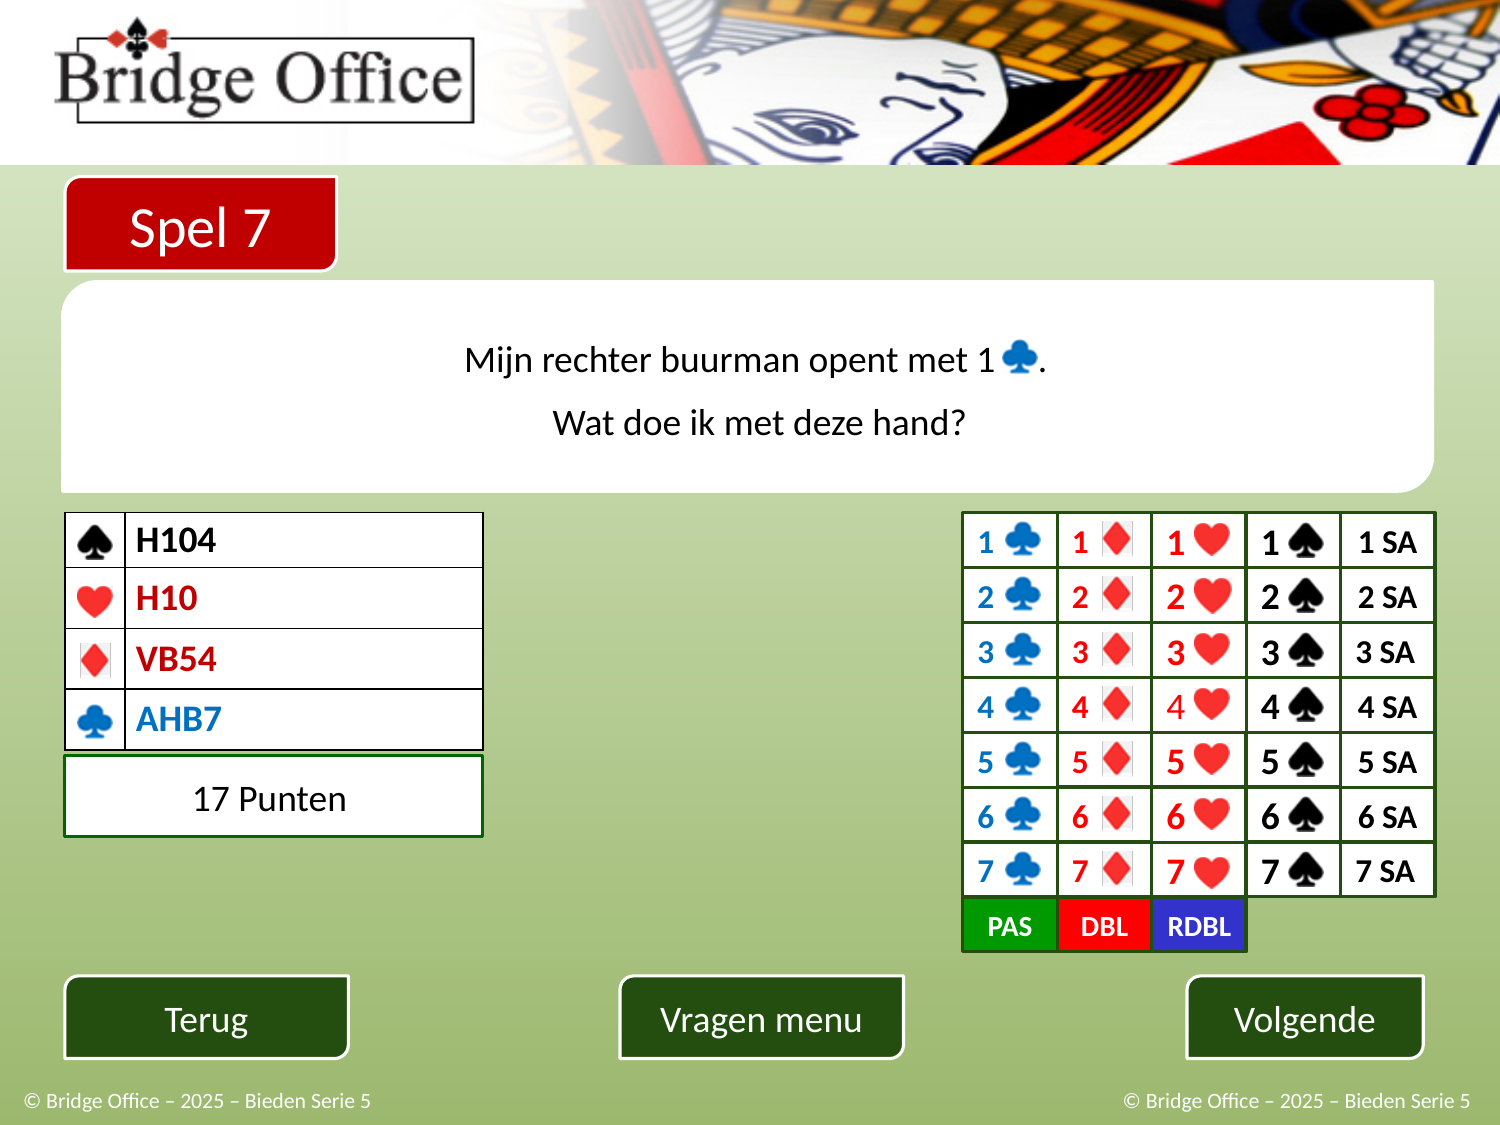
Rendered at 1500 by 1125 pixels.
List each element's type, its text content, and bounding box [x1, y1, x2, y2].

picture [77, 643, 114, 679]
text_box 5 [1059, 734, 1153, 786]
picture [1288, 576, 1324, 613]
picture [1099, 686, 1135, 723]
text_box 7 [1150, 841, 1245, 898]
text_box 2 SA [1339, 569, 1437, 621]
picture [0, 0, 1500, 166]
picture [1193, 523, 1230, 556]
table_cell H10 [126, 568, 482, 628]
text_box 7 SA [1339, 844, 1437, 898]
picture [1288, 851, 1324, 887]
picture [1193, 743, 1230, 776]
picture [1193, 688, 1230, 721]
text_box Spel 7 [63, 179, 339, 273]
table_cell [66, 690, 124, 749]
table_cell [66, 568, 124, 628]
text_box 6 [961, 786, 1056, 841]
text_box 6 [1056, 786, 1150, 841]
text_box 3 SA [1339, 621, 1437, 676]
picture [1288, 796, 1324, 832]
picture [77, 585, 114, 618]
text_box 1 [961, 511, 1059, 569]
text_box 4 [1150, 676, 1245, 734]
text_box [61, 280, 1435, 493]
text_box 6 SA [1339, 786, 1437, 844]
text_box 7 [1056, 841, 1150, 898]
text_box © Bridge Office – 2025 – Bieden Serie 5 [1107, 1079, 1500, 1121]
text_box 7 [961, 841, 1056, 896]
picture [1288, 631, 1324, 668]
picture [1001, 339, 1038, 375]
text_box 4 [961, 676, 1059, 734]
picture [1288, 521, 1325, 558]
picture [1193, 798, 1230, 830]
text_box 5 [961, 734, 1059, 786]
text_box 5 [1153, 734, 1248, 786]
text_box 5 SA [1339, 734, 1437, 786]
text_box 6 [1150, 786, 1245, 841]
picture [1004, 686, 1041, 723]
picture [77, 703, 114, 740]
text_box 5 [1248, 734, 1339, 786]
text_box Terug [63, 974, 350, 1061]
text_box Vragen menu [618, 974, 906, 1061]
text_box 3 [1056, 621, 1150, 676]
text_box Mijn rechter buurman opent met 1 . [449, 327, 1075, 388]
text_box 4 [1059, 676, 1150, 734]
text_box 1 [1059, 511, 1153, 569]
picture [1193, 578, 1232, 614]
picture [1099, 576, 1135, 613]
table_header H104 [126, 513, 482, 567]
text_box 2 [1245, 569, 1339, 621]
picture [77, 524, 114, 561]
picture [1004, 796, 1041, 833]
text_box 4 SA [1339, 676, 1437, 734]
text_box 1 SA [1342, 511, 1437, 569]
picture [1193, 857, 1230, 890]
text_box 3 [1150, 621, 1245, 676]
table_cell [66, 629, 124, 688]
text_box 6 [1245, 786, 1339, 841]
table_cell VB54 [126, 629, 482, 688]
text_box DBL [1059, 898, 1153, 953]
picture [1099, 796, 1135, 833]
text_box Wat doe ik met deze hand? [537, 390, 986, 451]
text_box 3 [1245, 621, 1339, 676]
text_box RDBL [1153, 898, 1248, 953]
text_box 2 [1056, 569, 1153, 621]
picture [1099, 741, 1135, 778]
text_box PAS [961, 896, 1059, 953]
picture [1099, 851, 1135, 887]
picture [1194, 633, 1230, 666]
table_cell AHB7 [126, 690, 482, 749]
picture [1004, 741, 1041, 778]
text_box 2 [1153, 569, 1245, 621]
text_box © Bridge Office – 2025 – Bieden Serie 5 [8, 1079, 393, 1121]
text_box 17 Punten [63, 754, 484, 838]
picture [1099, 631, 1135, 668]
picture [1099, 521, 1135, 558]
table_header [66, 513, 124, 567]
picture [1004, 521, 1041, 558]
text_box 4 [1245, 676, 1339, 734]
picture [1004, 851, 1041, 887]
text_box 7 [1245, 841, 1339, 898]
text_box 2 [961, 569, 1056, 621]
picture [1004, 576, 1041, 613]
text_box Volgende [1185, 974, 1425, 1061]
picture [1288, 686, 1324, 723]
picture [1288, 741, 1324, 778]
text_box 1 [1245, 511, 1342, 569]
text_box 3 [961, 621, 1056, 676]
picture [1004, 631, 1041, 668]
text_box 1 [1153, 511, 1245, 569]
